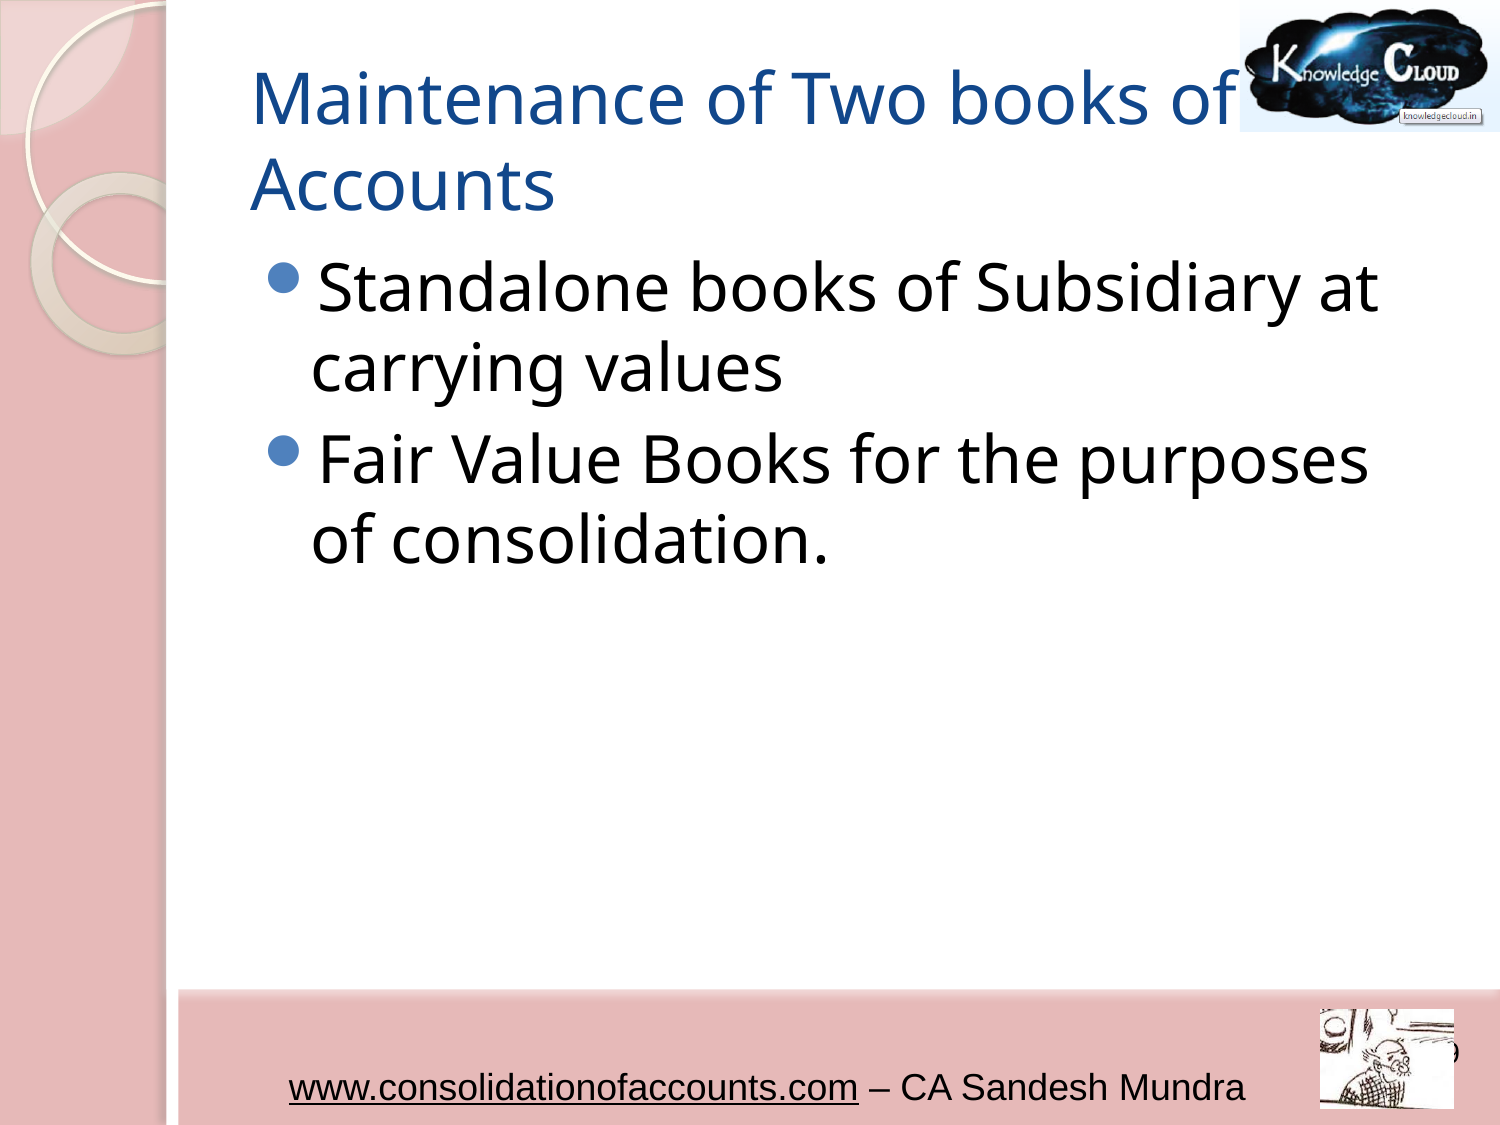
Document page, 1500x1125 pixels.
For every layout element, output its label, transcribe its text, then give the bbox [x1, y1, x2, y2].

list Standalone books of Subsidiary at carrying values Fair Value Books for the purposes of consolidation. [235, 237, 1466, 1067]
picture [1320, 1067, 1413, 1109]
slide_number 49 [1413, 1034, 1488, 1113]
title Maintenance of Two books of Accounts [235, 45, 1466, 233]
picture [1239, 0, 1500, 132]
